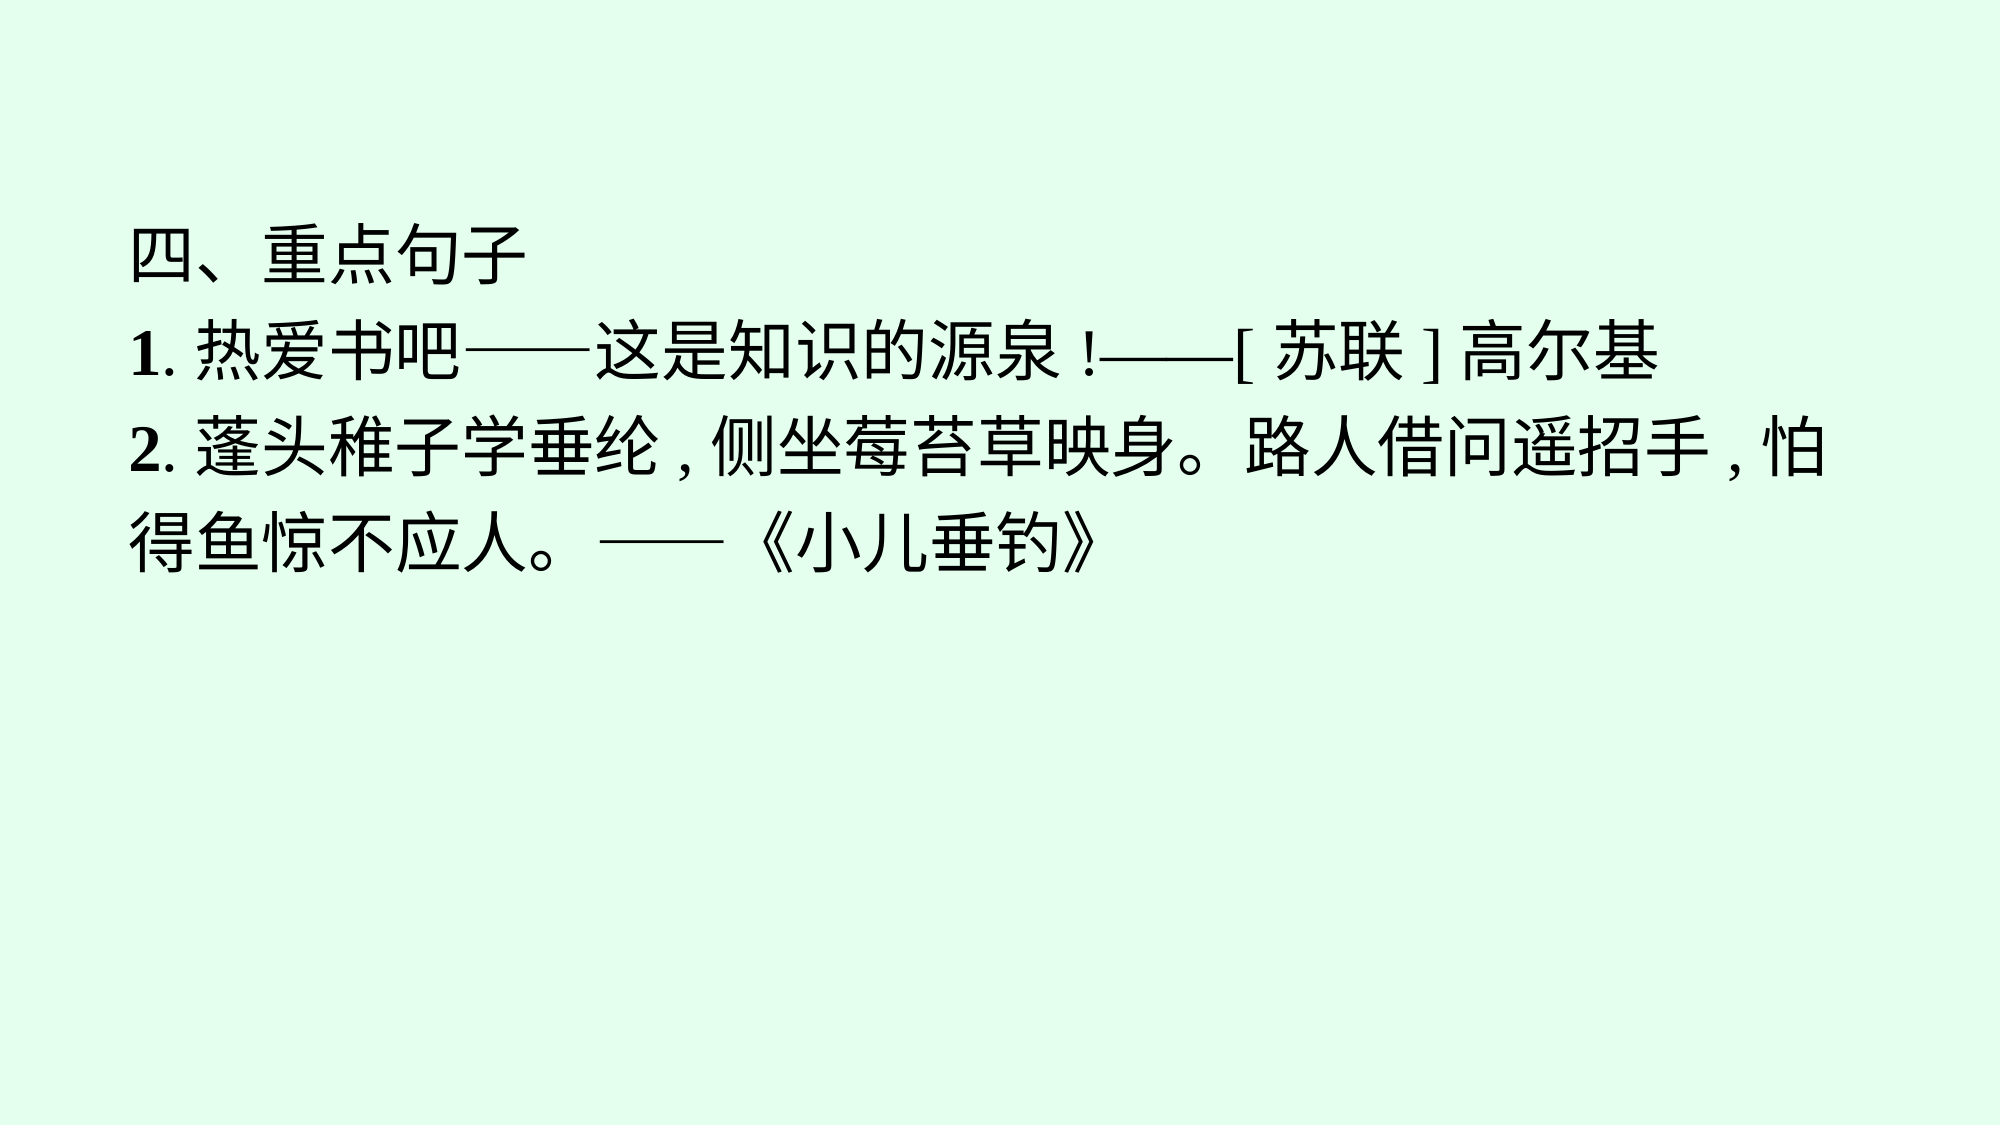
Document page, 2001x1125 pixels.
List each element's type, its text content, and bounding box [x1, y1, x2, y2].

text_box 四、重点句子 1.热爱书吧——这是知识的源泉!——[苏联]高尔基 2.蓬头稚子学垂纶,侧坐莓苔草映身。路人借问遥招手,怕得鱼惊不应人。——《小儿垂钓》 [113, 189, 1887, 588]
